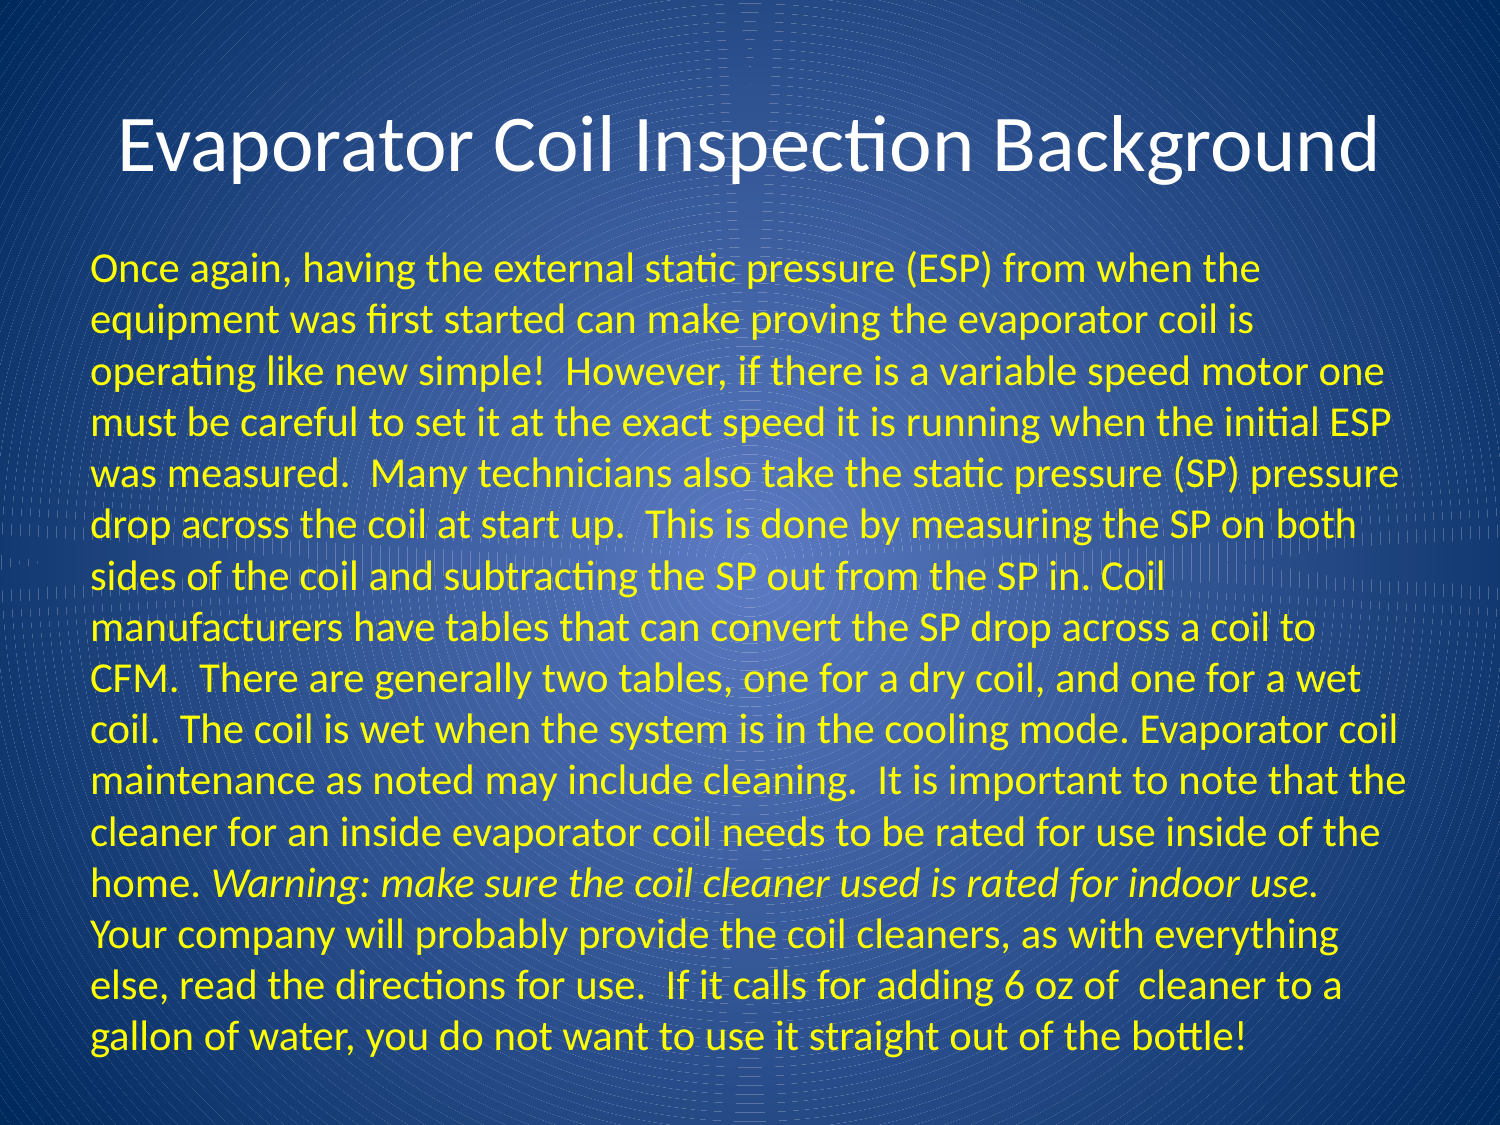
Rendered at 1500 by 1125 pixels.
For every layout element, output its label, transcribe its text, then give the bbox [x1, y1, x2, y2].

list Once again, having the external static pressure (ESP) from when the equipment was first started can make proving the evaporator coil is operating like new simple! However, if there is a variable speed motor one must be careful to set it at the exact speed it is running when the initial ESP was measured. Many technicians also take the static pressure (SP) pressure drop across the coil at start up. This is done by measuring the SP on both sides of the coil and subtracting the SP out from the SP in. Coil manufacturers have tables that can convert the SP drop across a coil to CFM. There are generally two tables, one for a dry coil, and one for a wet coil. The coil is wet when the system is in the cooling mode. Evaporator coil maintenance as noted may include cleaning. It is important to note that the cleaner for an inside evaporator coil needs to be rated for use inside of the home. Warning: make sure the coil cleaner used is rated for indoor use. Your company will probably provide the coil cleaners, as with everything else, read the directions for use. If it calls for adding 6 oz of cleaner to a gallon of water, you do not want to use it straight out of the bottle! [75, 232, 1425, 1113]
title Evaporator Coil Inspection Background [75, 45, 1425, 232]
